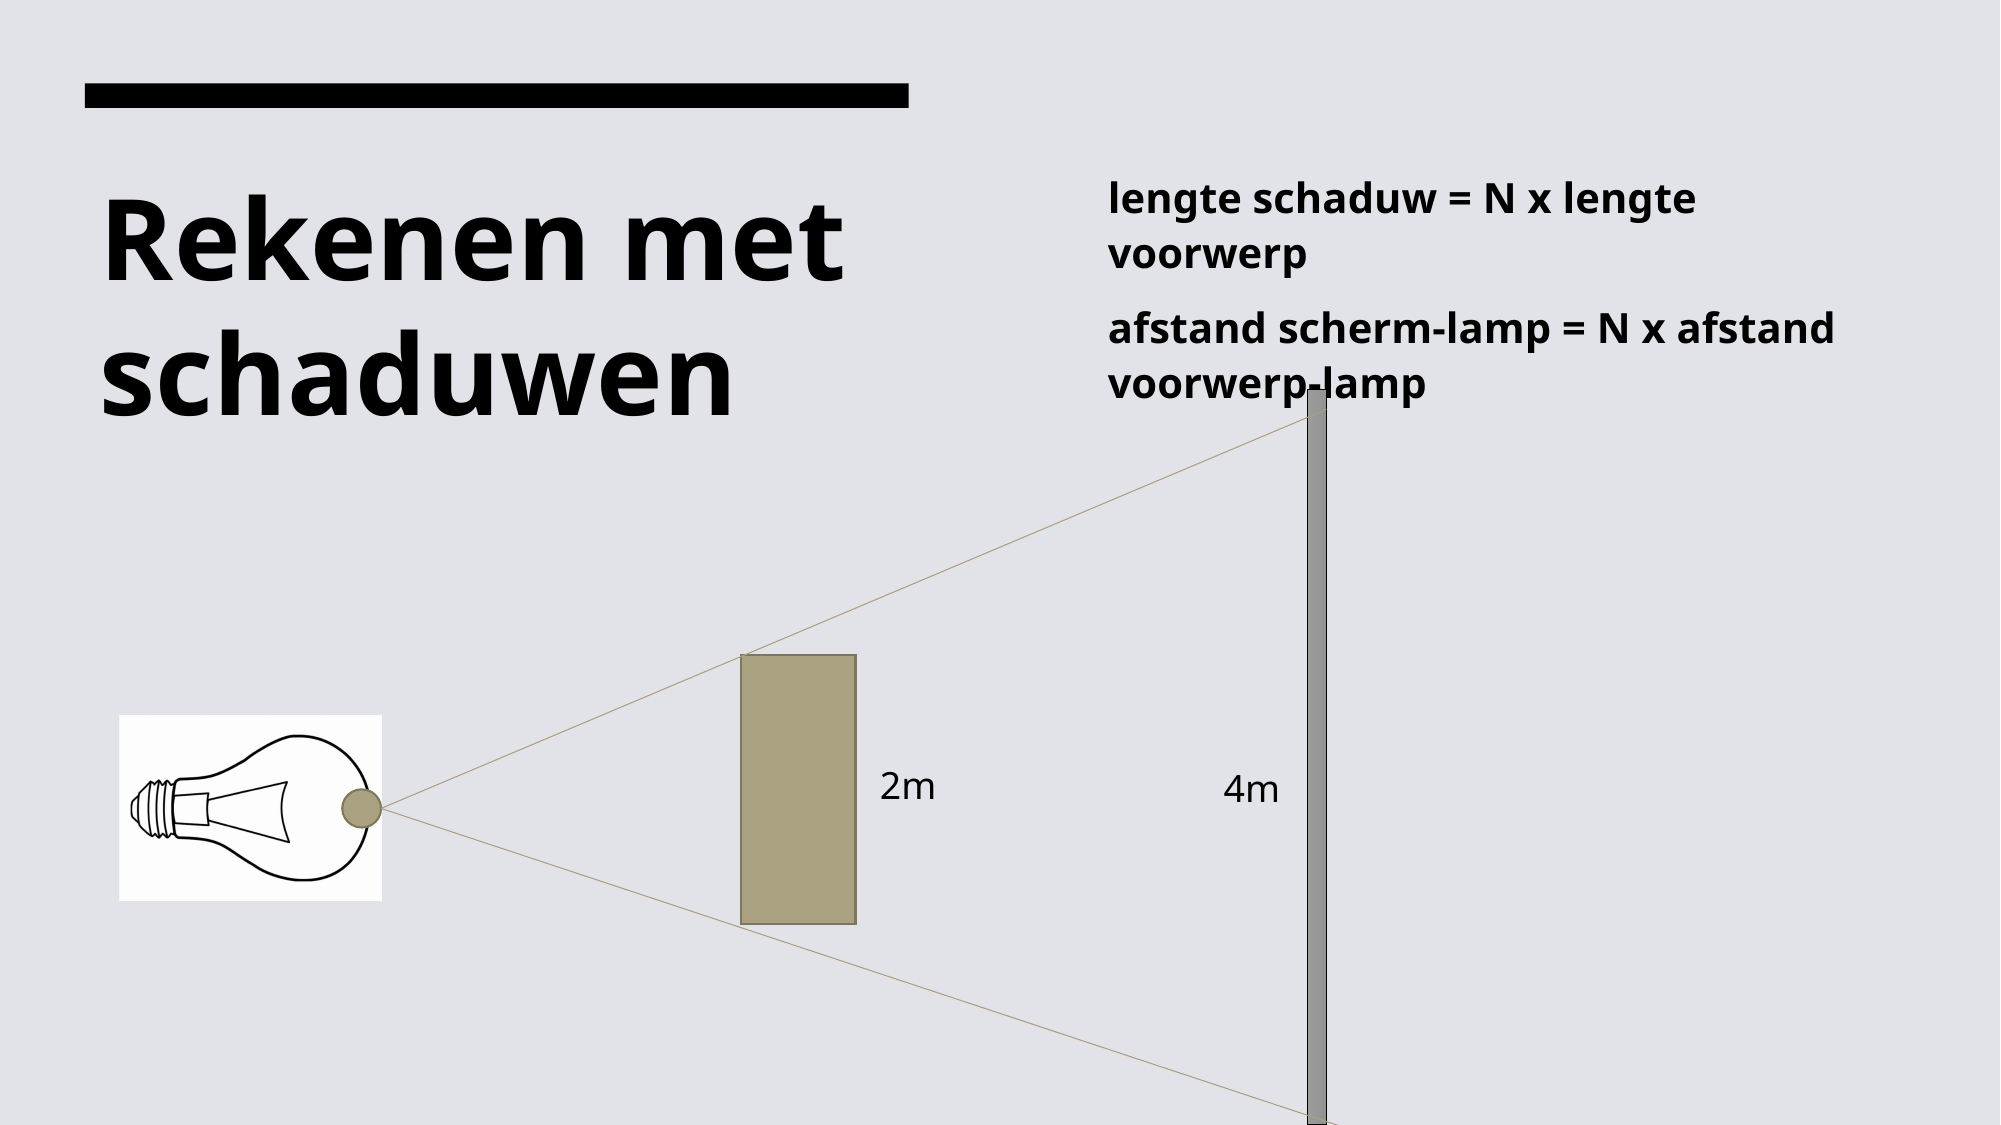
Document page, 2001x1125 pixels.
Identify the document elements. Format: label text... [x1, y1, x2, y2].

text_box [343, 788, 381, 829]
list lengte schaduw = N x lengte voorwerp afstand scherm-lamp = N x afstand voorwerp-lamp [1092, 158, 1917, 958]
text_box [381, 808, 1781, 1125]
picture [120, 677, 381, 939]
title Rekenen met schaduwen [84, 160, 909, 960]
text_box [381, 409, 1327, 808]
text_box [1307, 389, 1327, 409]
